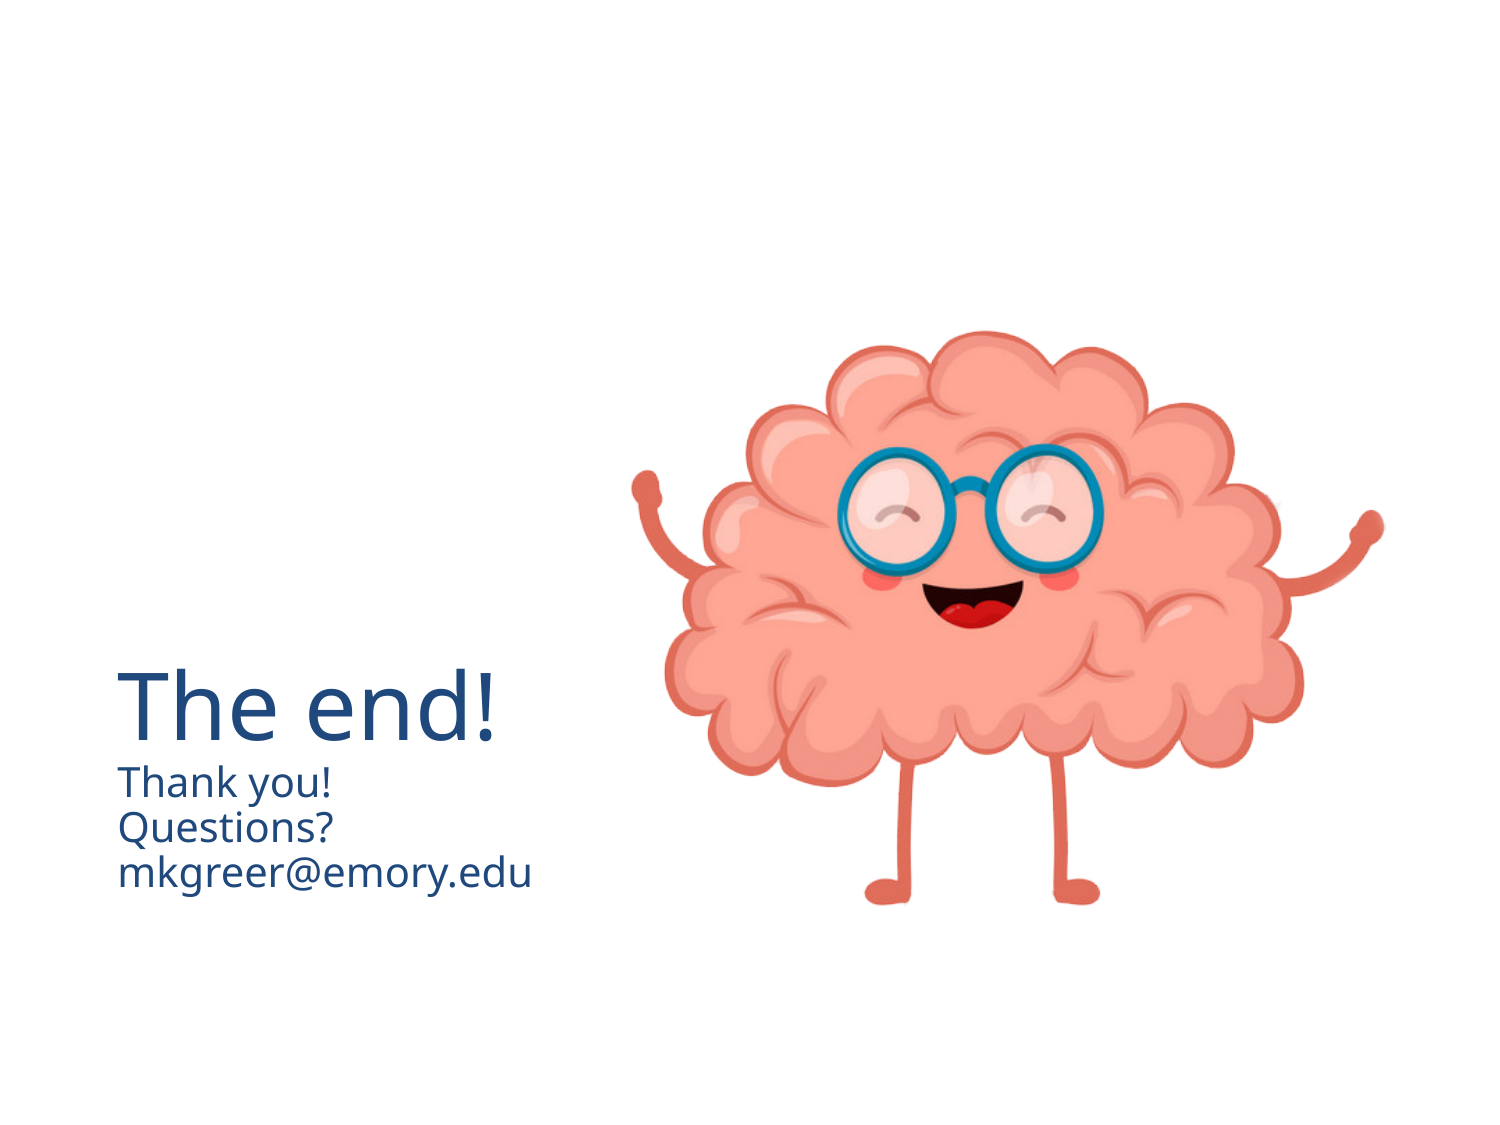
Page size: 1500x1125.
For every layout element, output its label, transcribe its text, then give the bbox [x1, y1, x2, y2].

title The end! Thank you! Questions? mkgreer@emory.edu [102, 435, 619, 904]
picture [619, 322, 1398, 924]
